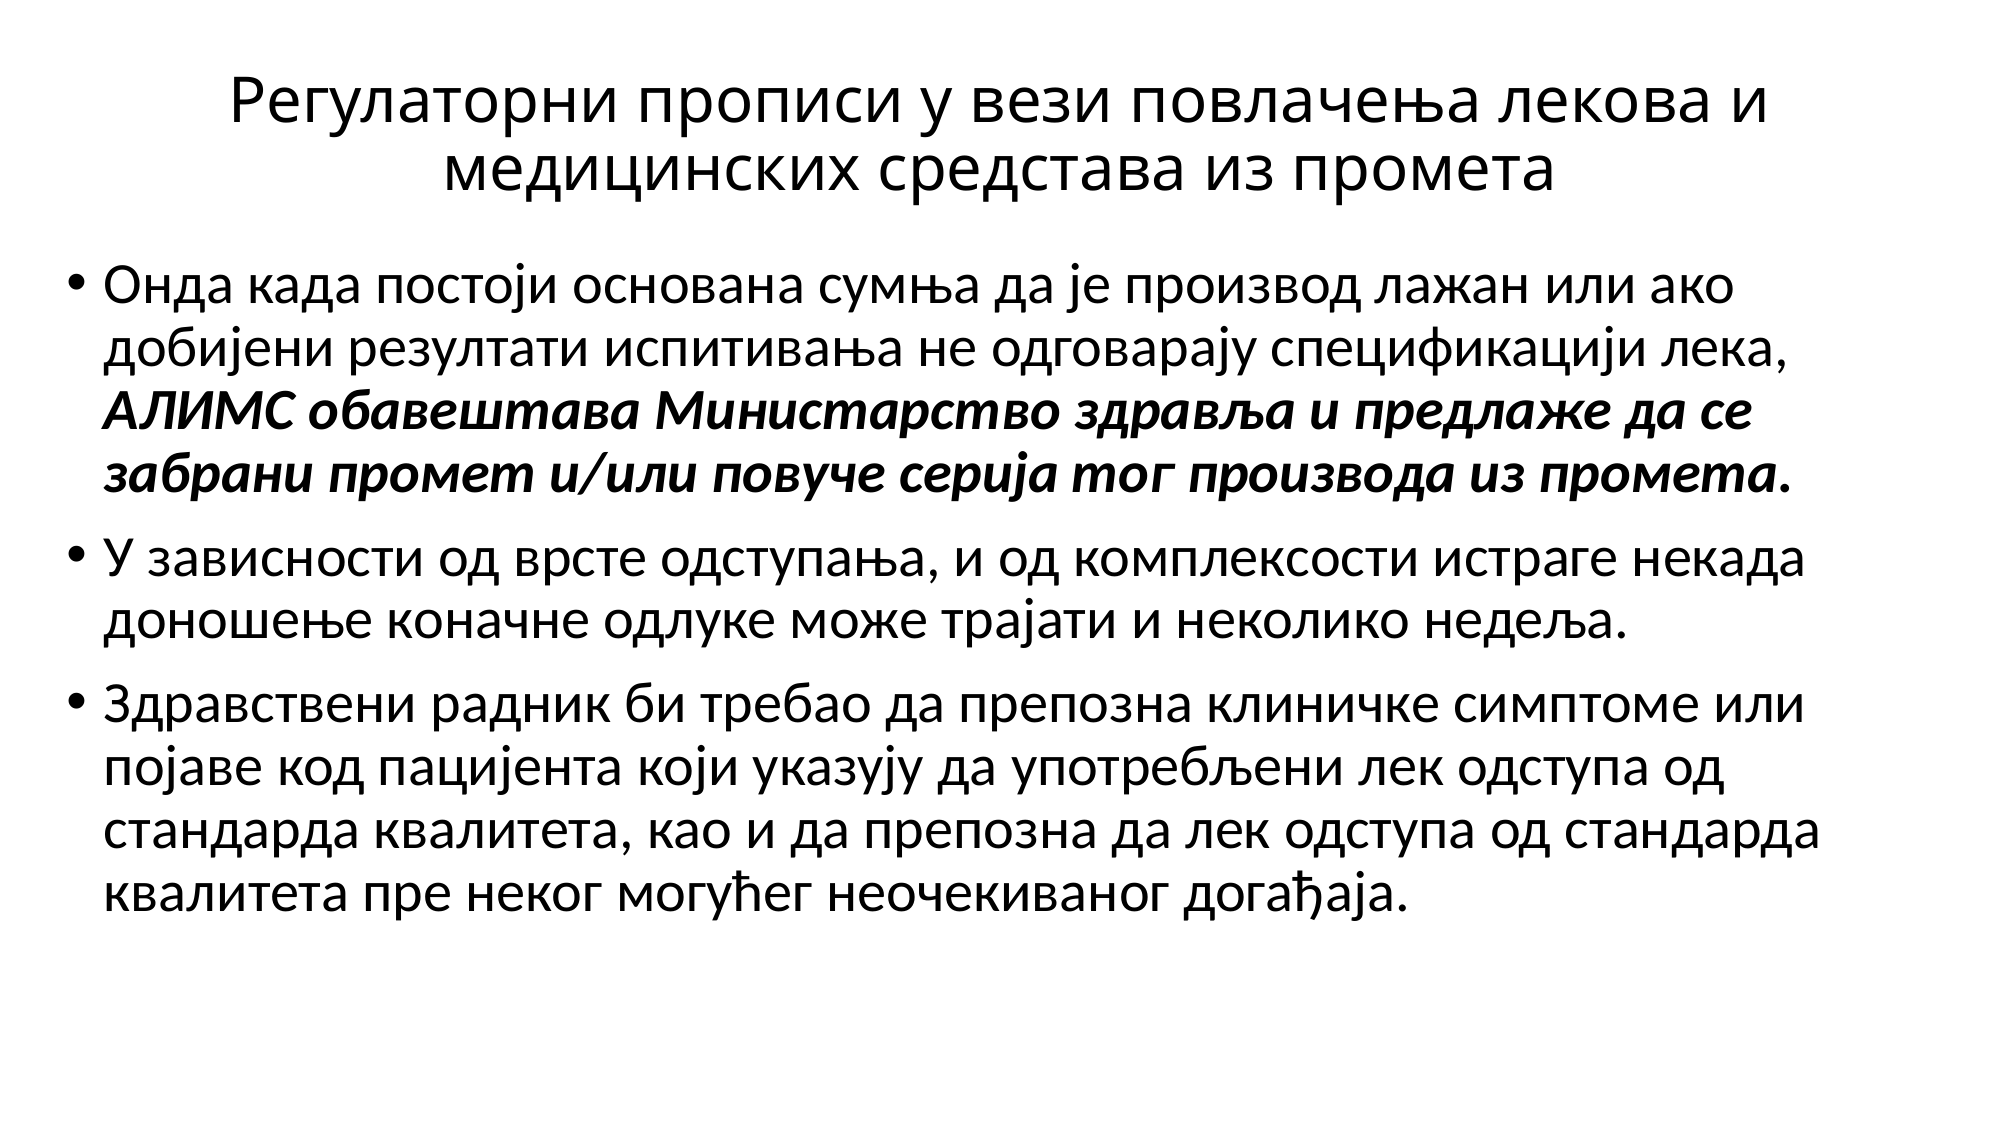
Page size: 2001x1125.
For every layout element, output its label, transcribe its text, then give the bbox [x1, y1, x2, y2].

list Онда када постоји основана сумња да је производ лажан или ако добијени резултати испитивања не одговарају спецификацији лека, АЛИМС обавештава Министарство здравља и предлаже да се забрани промет и/или повуче серија тог производа из промета. У зависности од врсте одступања, и од комплексости истраге некада доношење коначне одлуке може трајати и неколико недеља. Здравствени радник би требао да препозна клиничке симптоме или појаве код пацијента који указују да употребљени лек одступа од стандарда квалитета, као и да препозна да лек одступа од стандарда квалитета пре неког могућег неочекиваног догађаја. [51, 246, 1939, 1075]
title Регулаторни прописи у вези повлачења лекова и медицинских средстава из промета [137, 59, 1863, 213]
